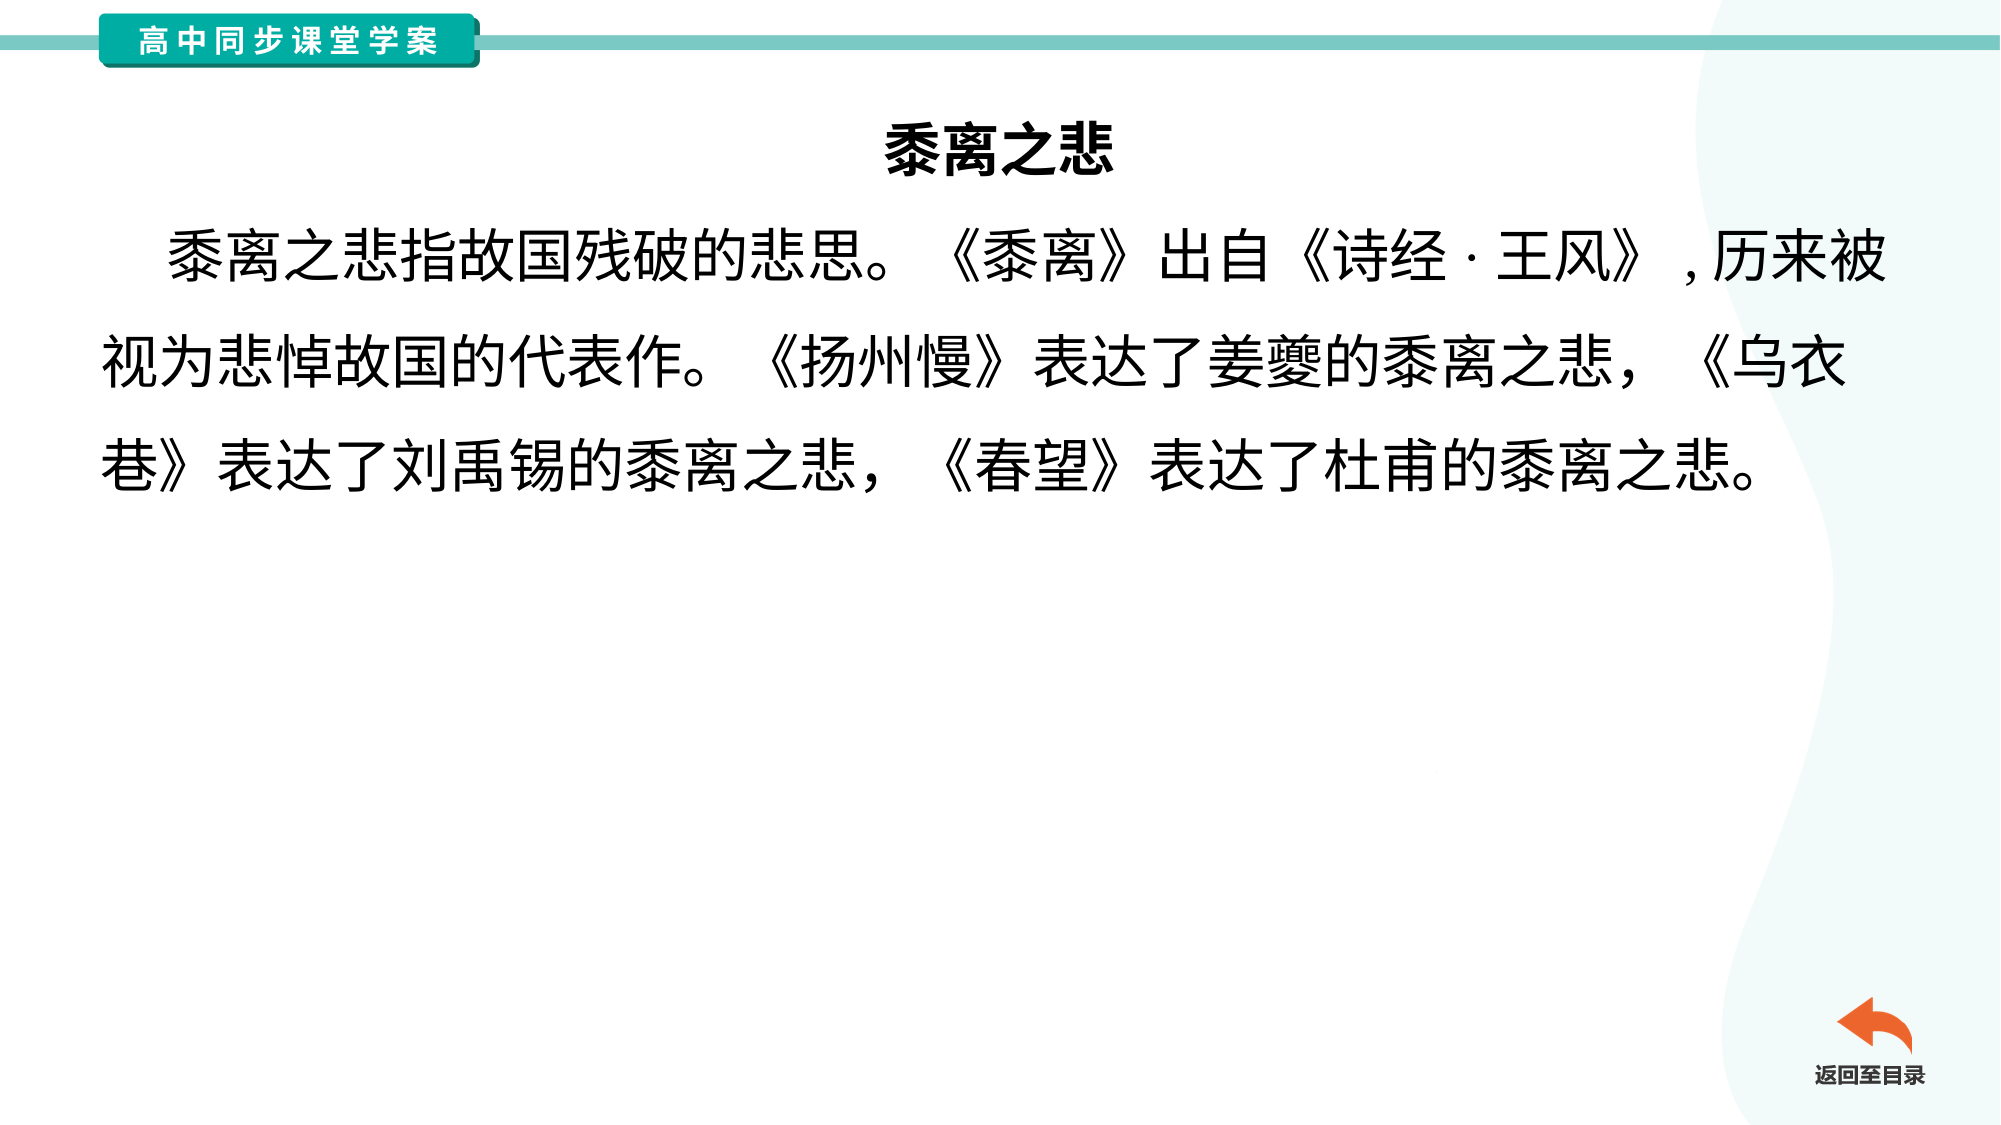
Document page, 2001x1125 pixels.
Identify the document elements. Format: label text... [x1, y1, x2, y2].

text_box 黍离之悲 黍离之悲指故国残破的悲思。《黍离》出自《诗经·王风》,历来被 视为悲悼故国的代表作。《扬州慢》表达了姜夔的黍离之悲，《乌衣 巷》表达了刘禹锡的黍离之悲，《春望》表达了杜甫的黍离之悲。 [100, 76, 1899, 489]
picture [0, 0, 2000, 1125]
